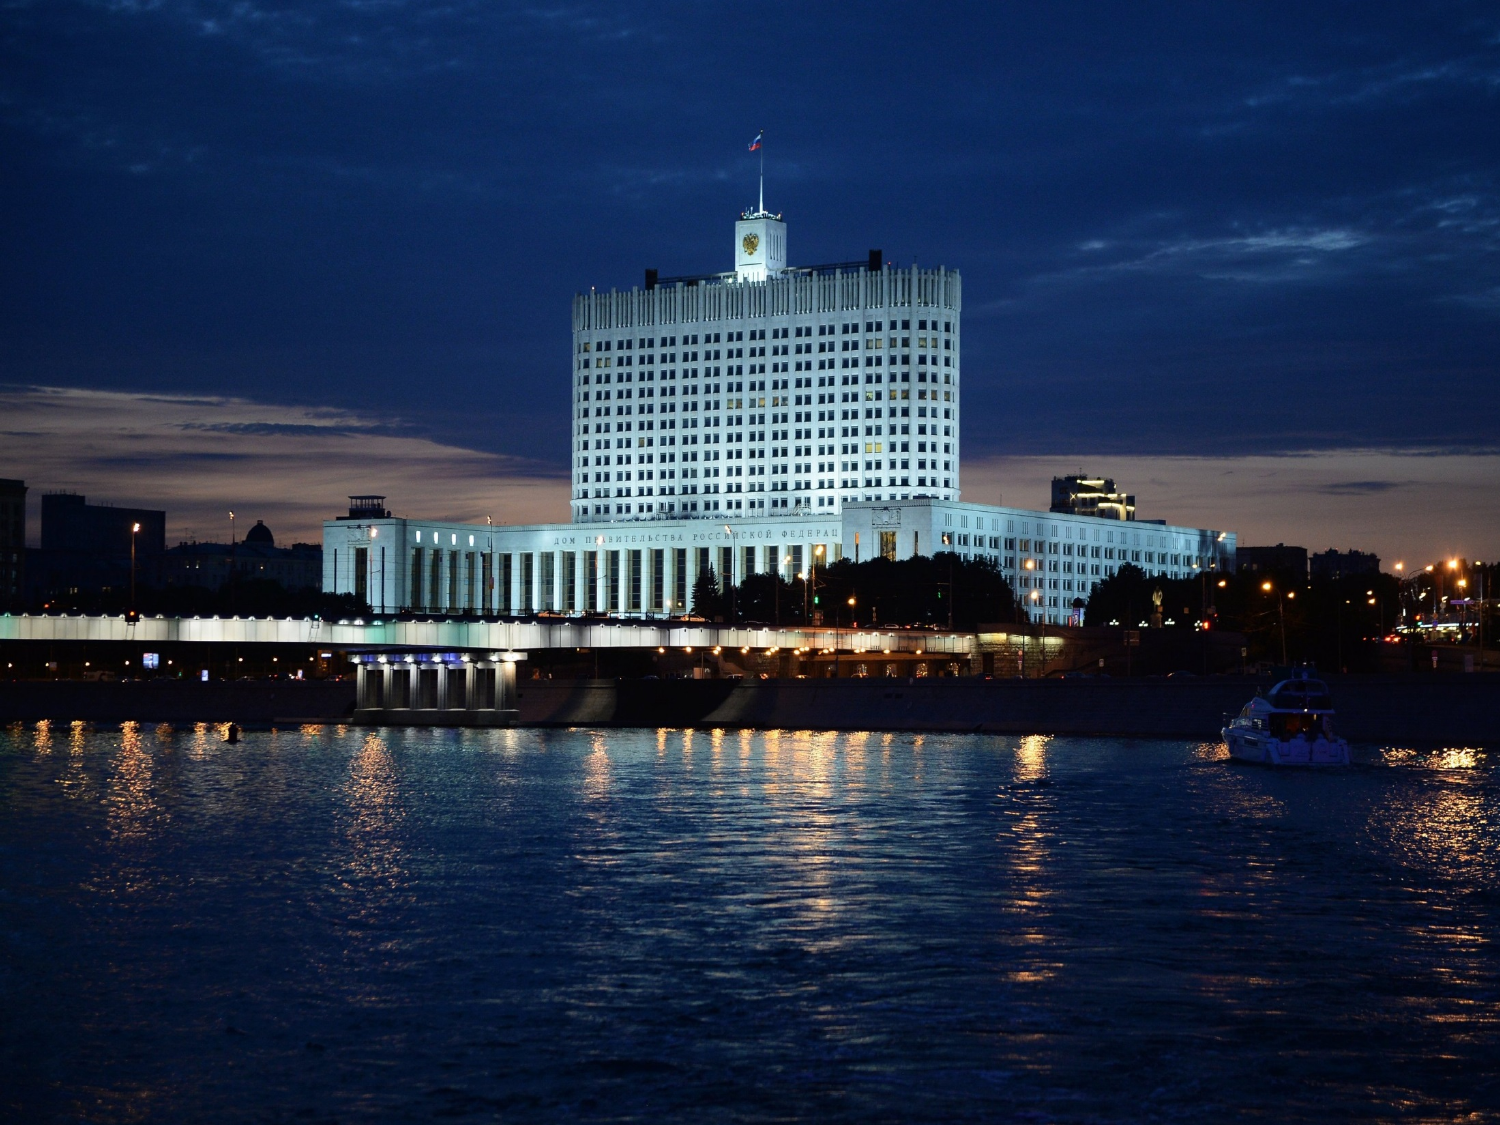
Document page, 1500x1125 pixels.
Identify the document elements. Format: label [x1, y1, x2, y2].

list [0, 0, 1500, 1125]
